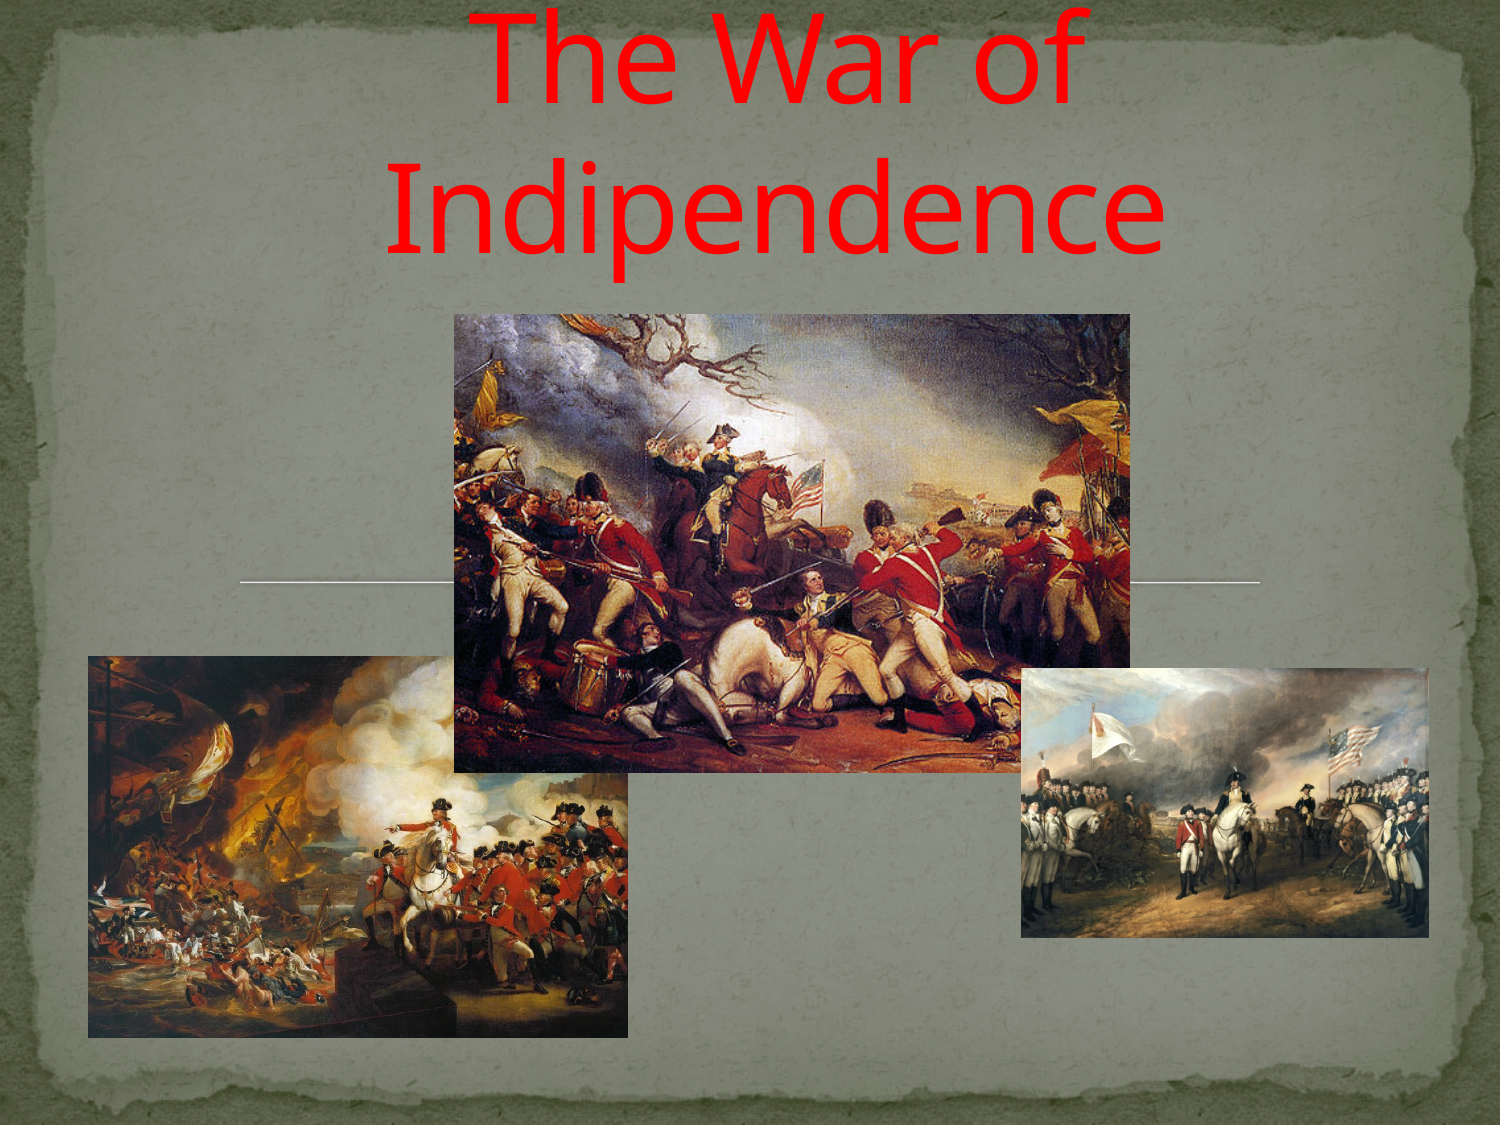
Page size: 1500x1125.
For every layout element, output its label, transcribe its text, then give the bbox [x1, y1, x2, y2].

picture [88, 314, 1429, 1038]
title The War of Indipendence [159, 0, 1394, 286]
